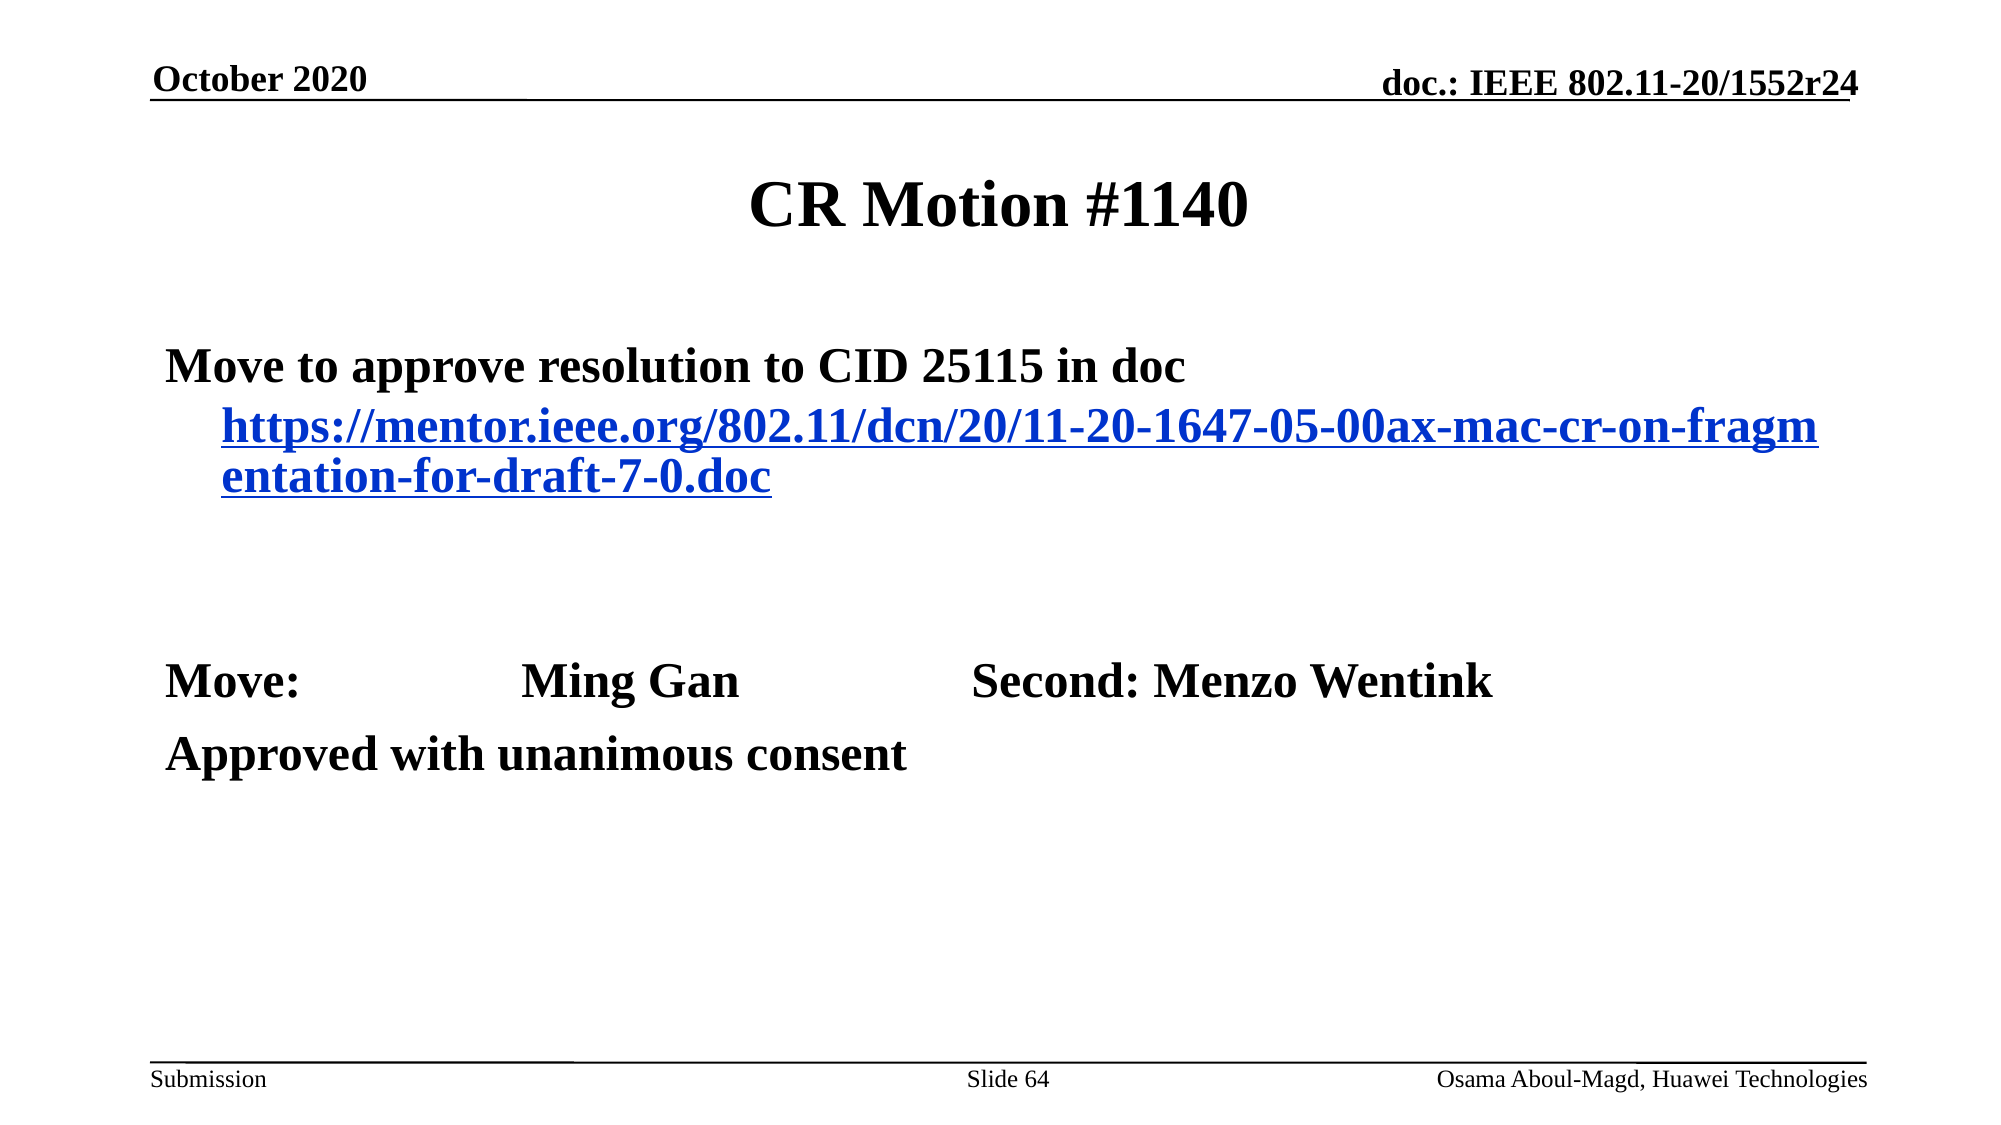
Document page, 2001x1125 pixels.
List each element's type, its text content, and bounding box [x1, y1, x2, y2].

list Move to approve resolution to CID 25115 in doc https://mentor.ieee.org/802.11/dcn/20/11-20-1647-05-00ax-mac-cr-on-fragmentation-for-draft-7-0.doc Move: Ming Gan Second: Menzo Wentink Approved with unanimous consent [149, 324, 1850, 1000]
slide_number Slide 64 [950, 1061, 1067, 1123]
title CR Motion #1140 [149, 112, 1850, 288]
footer Osama Aboul-Magd, Huawei Technologies [1171, 1061, 1869, 1093]
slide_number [152, 54, 563, 100]
